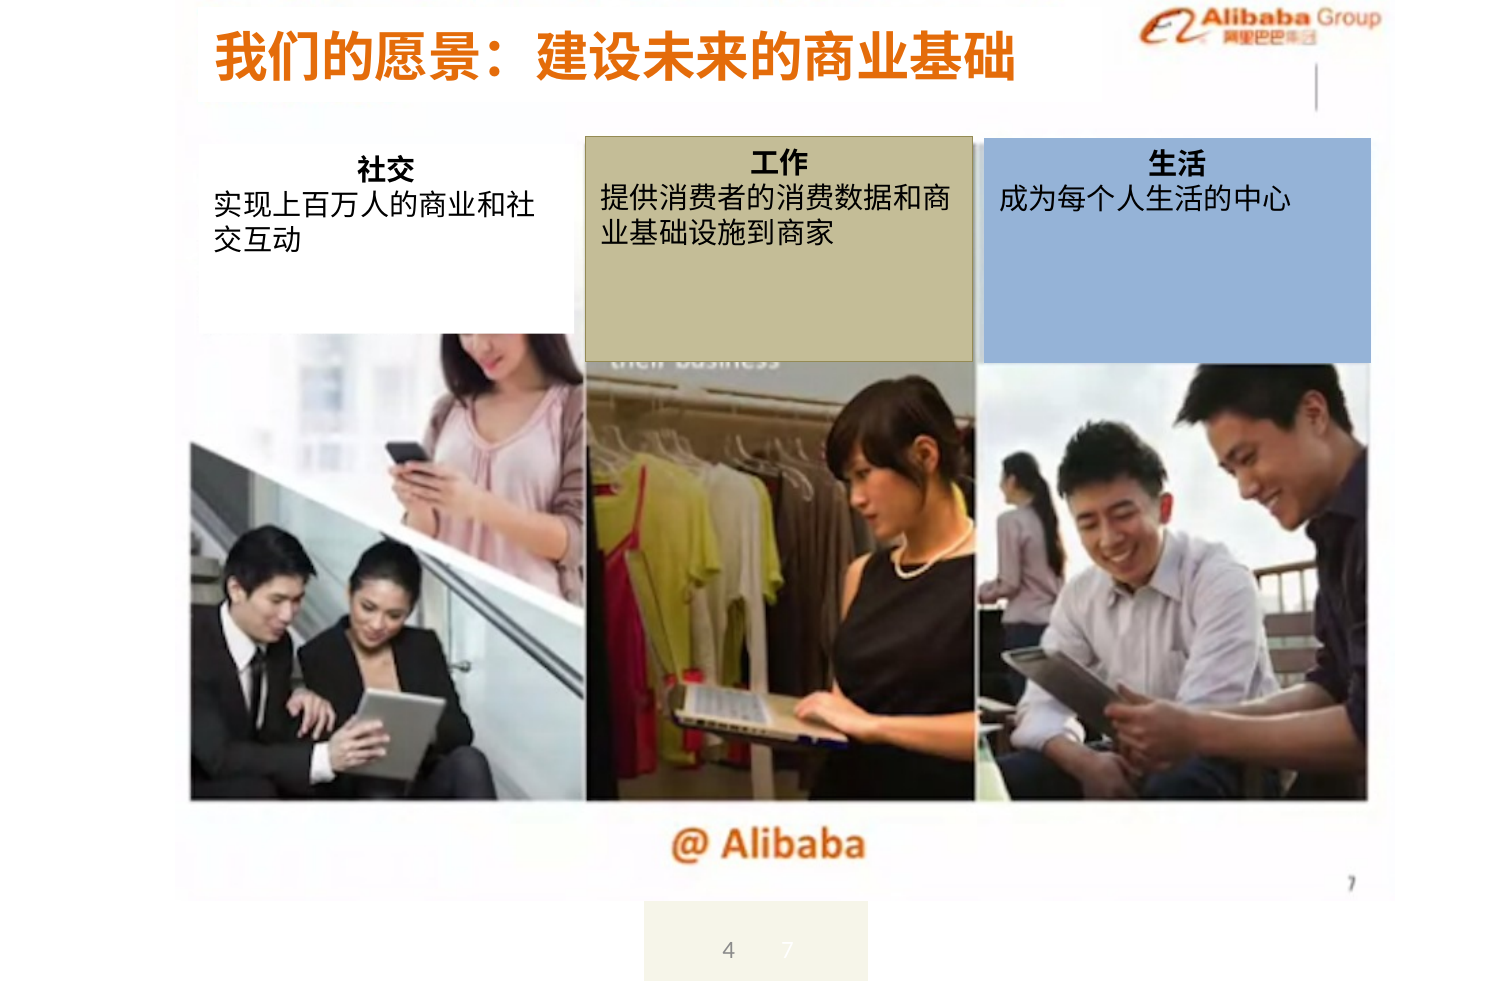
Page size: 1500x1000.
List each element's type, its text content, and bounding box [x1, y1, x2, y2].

slide_number 3 [656, 921, 751, 975]
picture [175, 0, 1395, 981]
